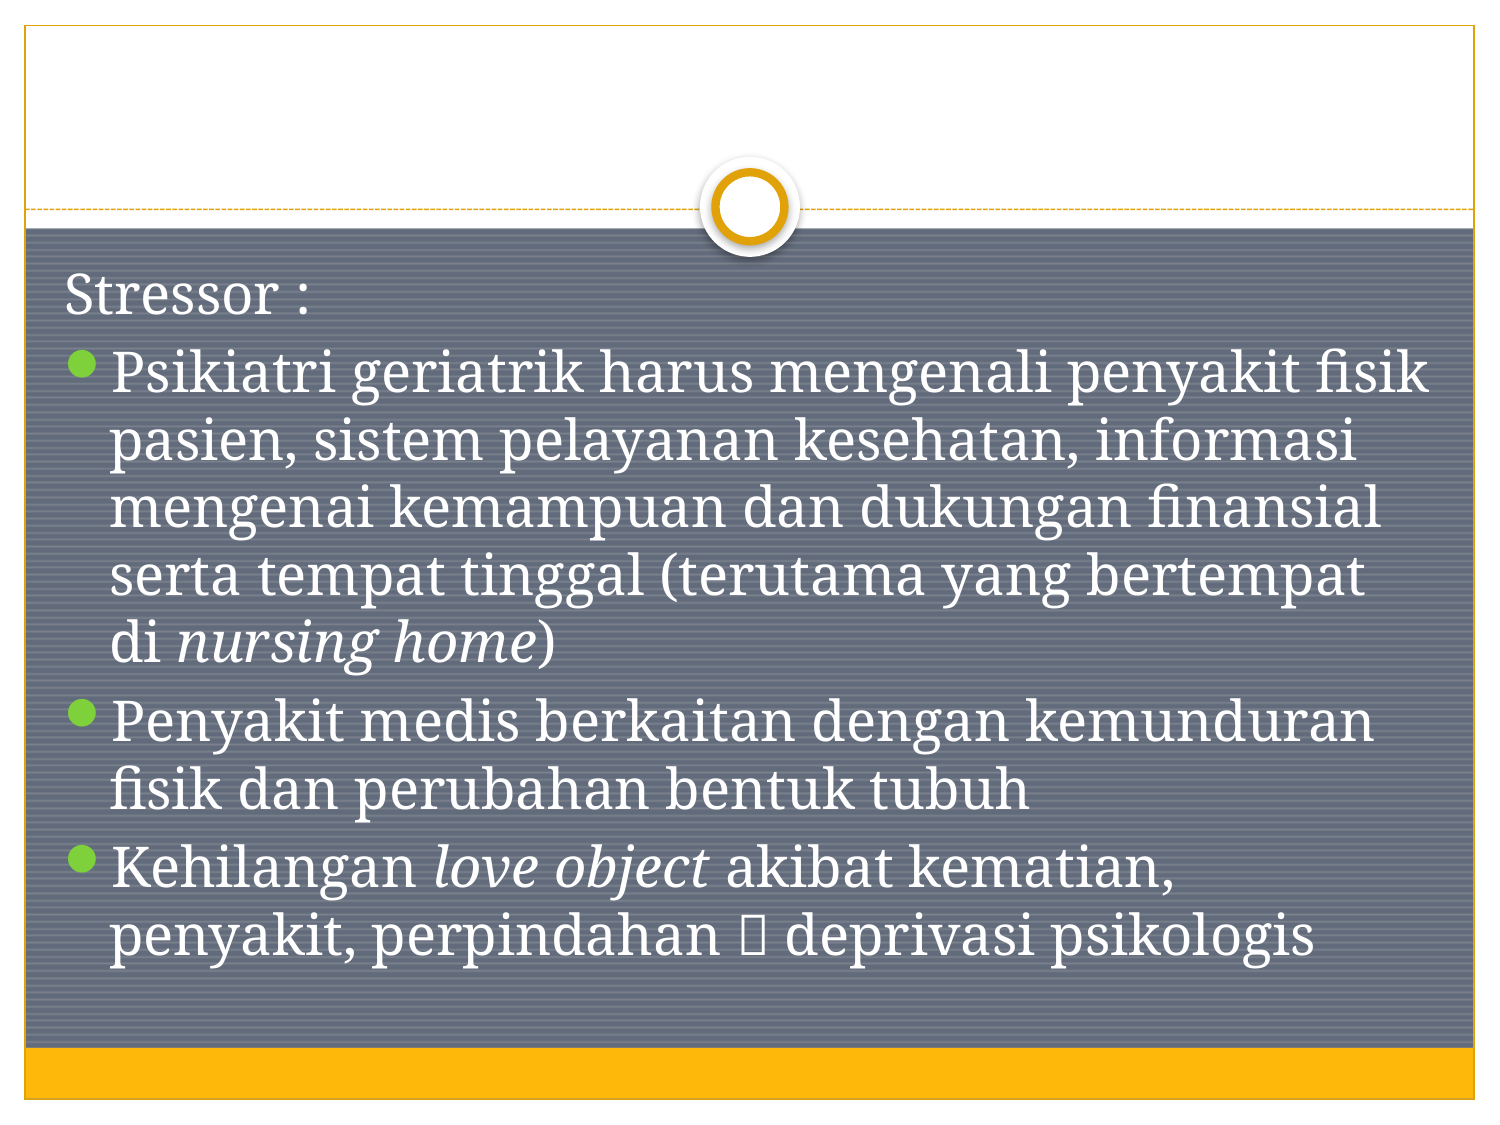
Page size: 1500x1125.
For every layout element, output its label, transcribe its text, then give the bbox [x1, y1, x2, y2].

list Stressor : Psikiatri geriatrik harus mengenali penyakit fisik pasien, sistem pelayanan kesehatan, informasi mengenai kemampuan dan dukungan finansial serta tempat tinggal (terutama yang bertempat di nursing home) Penyakit medis berkaitan dengan kemunduran fisik dan perubahan bentuk tubuh Kehilangan love object akibat kematian, penyakit, perpindahan  deprivasi psikologis [49, 250, 1445, 1001]
